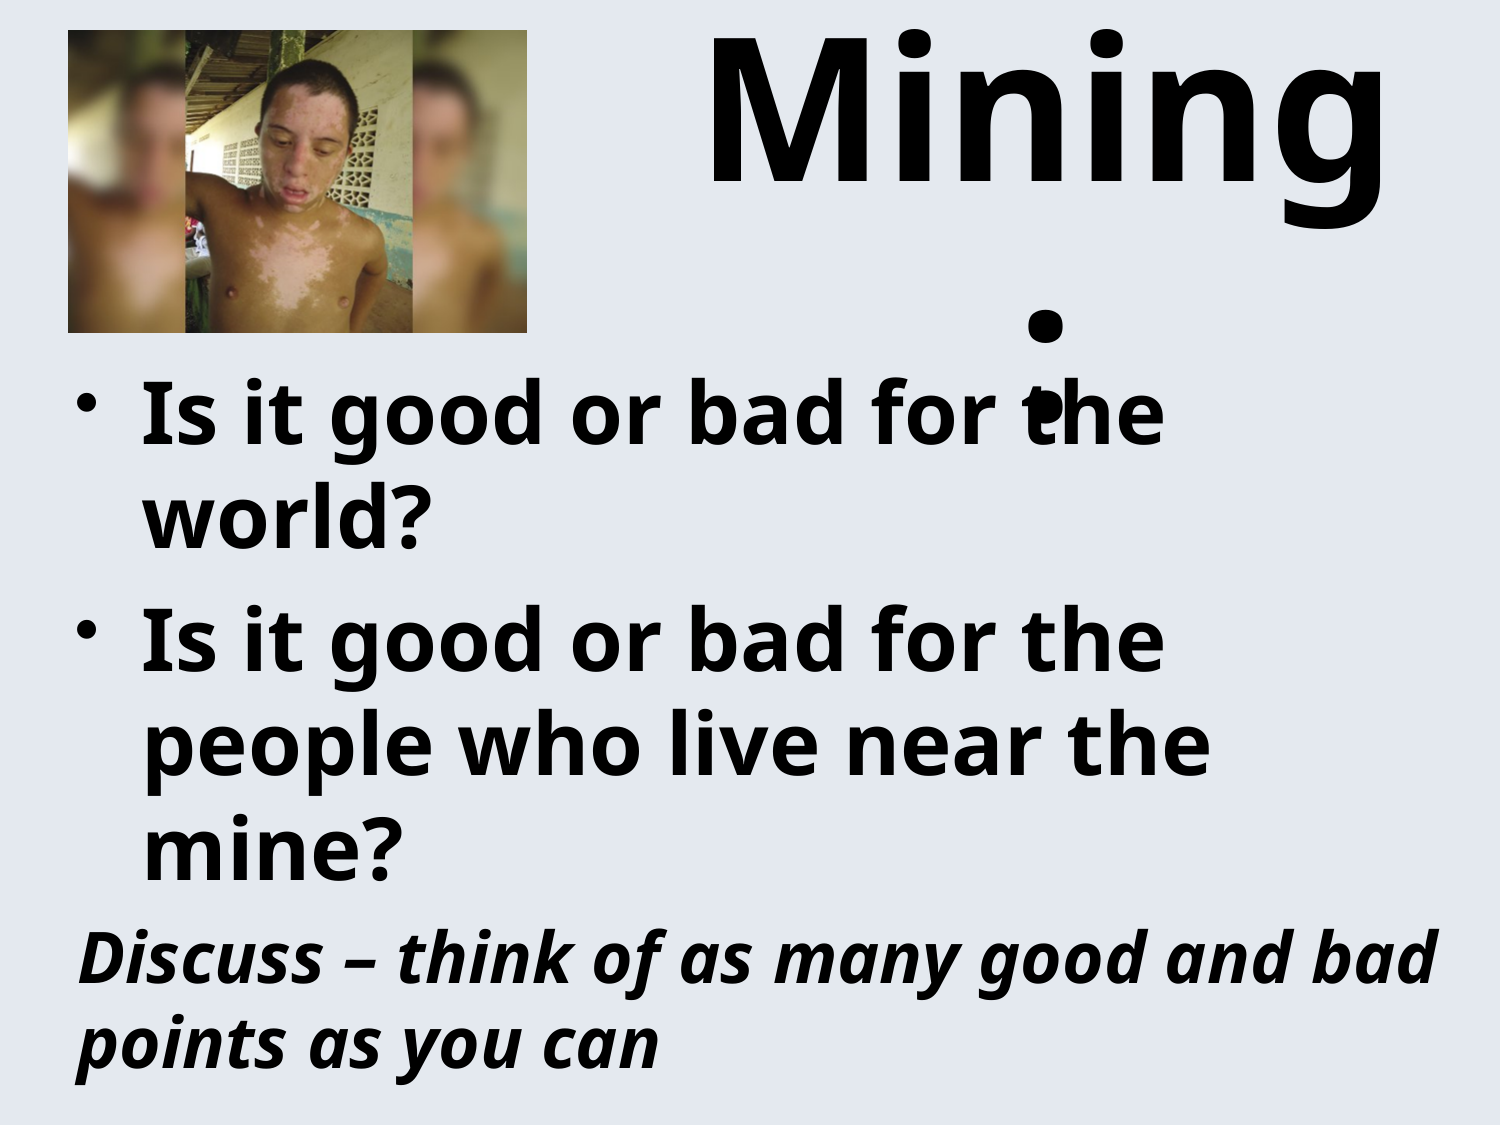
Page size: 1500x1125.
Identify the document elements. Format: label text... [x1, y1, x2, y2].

picture [68, 30, 527, 334]
title Mining: [667, 45, 1425, 349]
list Is it good or bad for the world? Is it good or bad for the people who live near the mine? Discuss – think of as many good and bad points as you can [41, 349, 1459, 1094]
